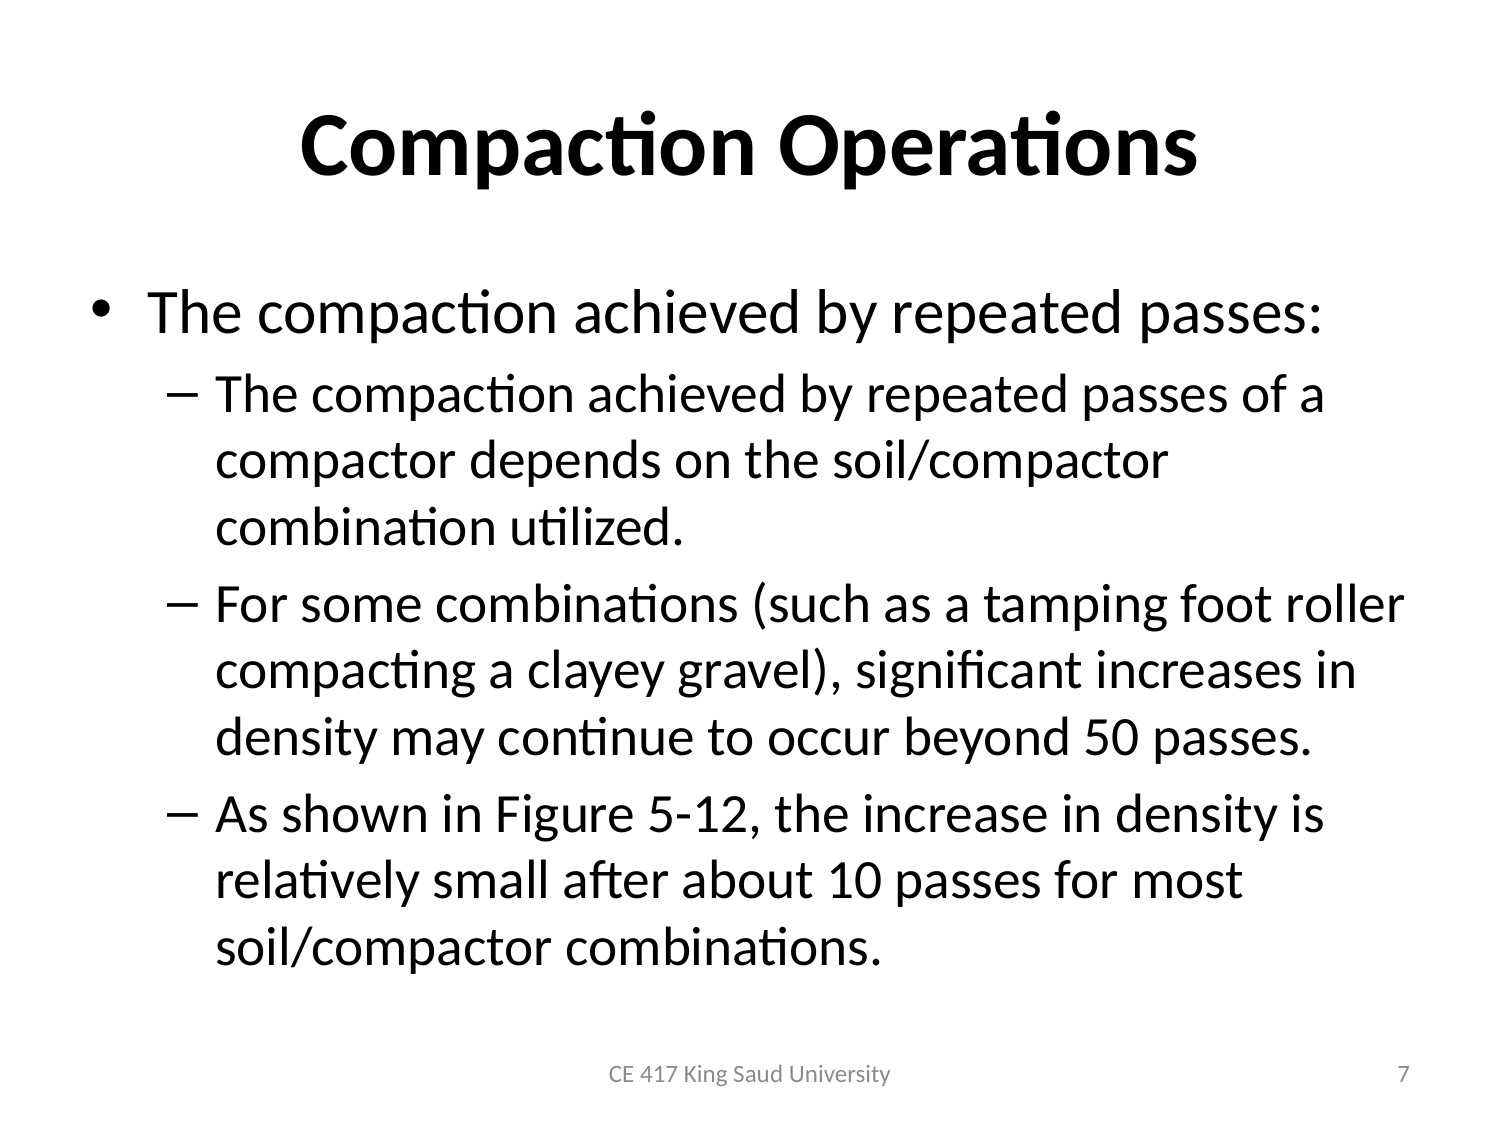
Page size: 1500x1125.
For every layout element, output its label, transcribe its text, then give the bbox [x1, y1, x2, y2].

slide_number 7 [1074, 1042, 1425, 1103]
footer CE 417 King Saud University [512, 1042, 988, 1103]
list The compaction achieved by repeated passes: The compaction achieved by repeated passes of a compactor depends on the soil/compactor combination utilized. For some combinations (such as a tamping foot roller compacting a clayey gravel), significant increases in density may continue to occur beyond 50 passes. As shown in Figure 5-12, the increase in density is relatively small after about 10 passes for most soil/compactor combinations. [75, 262, 1425, 1005]
title Compaction Operations [75, 45, 1425, 233]
